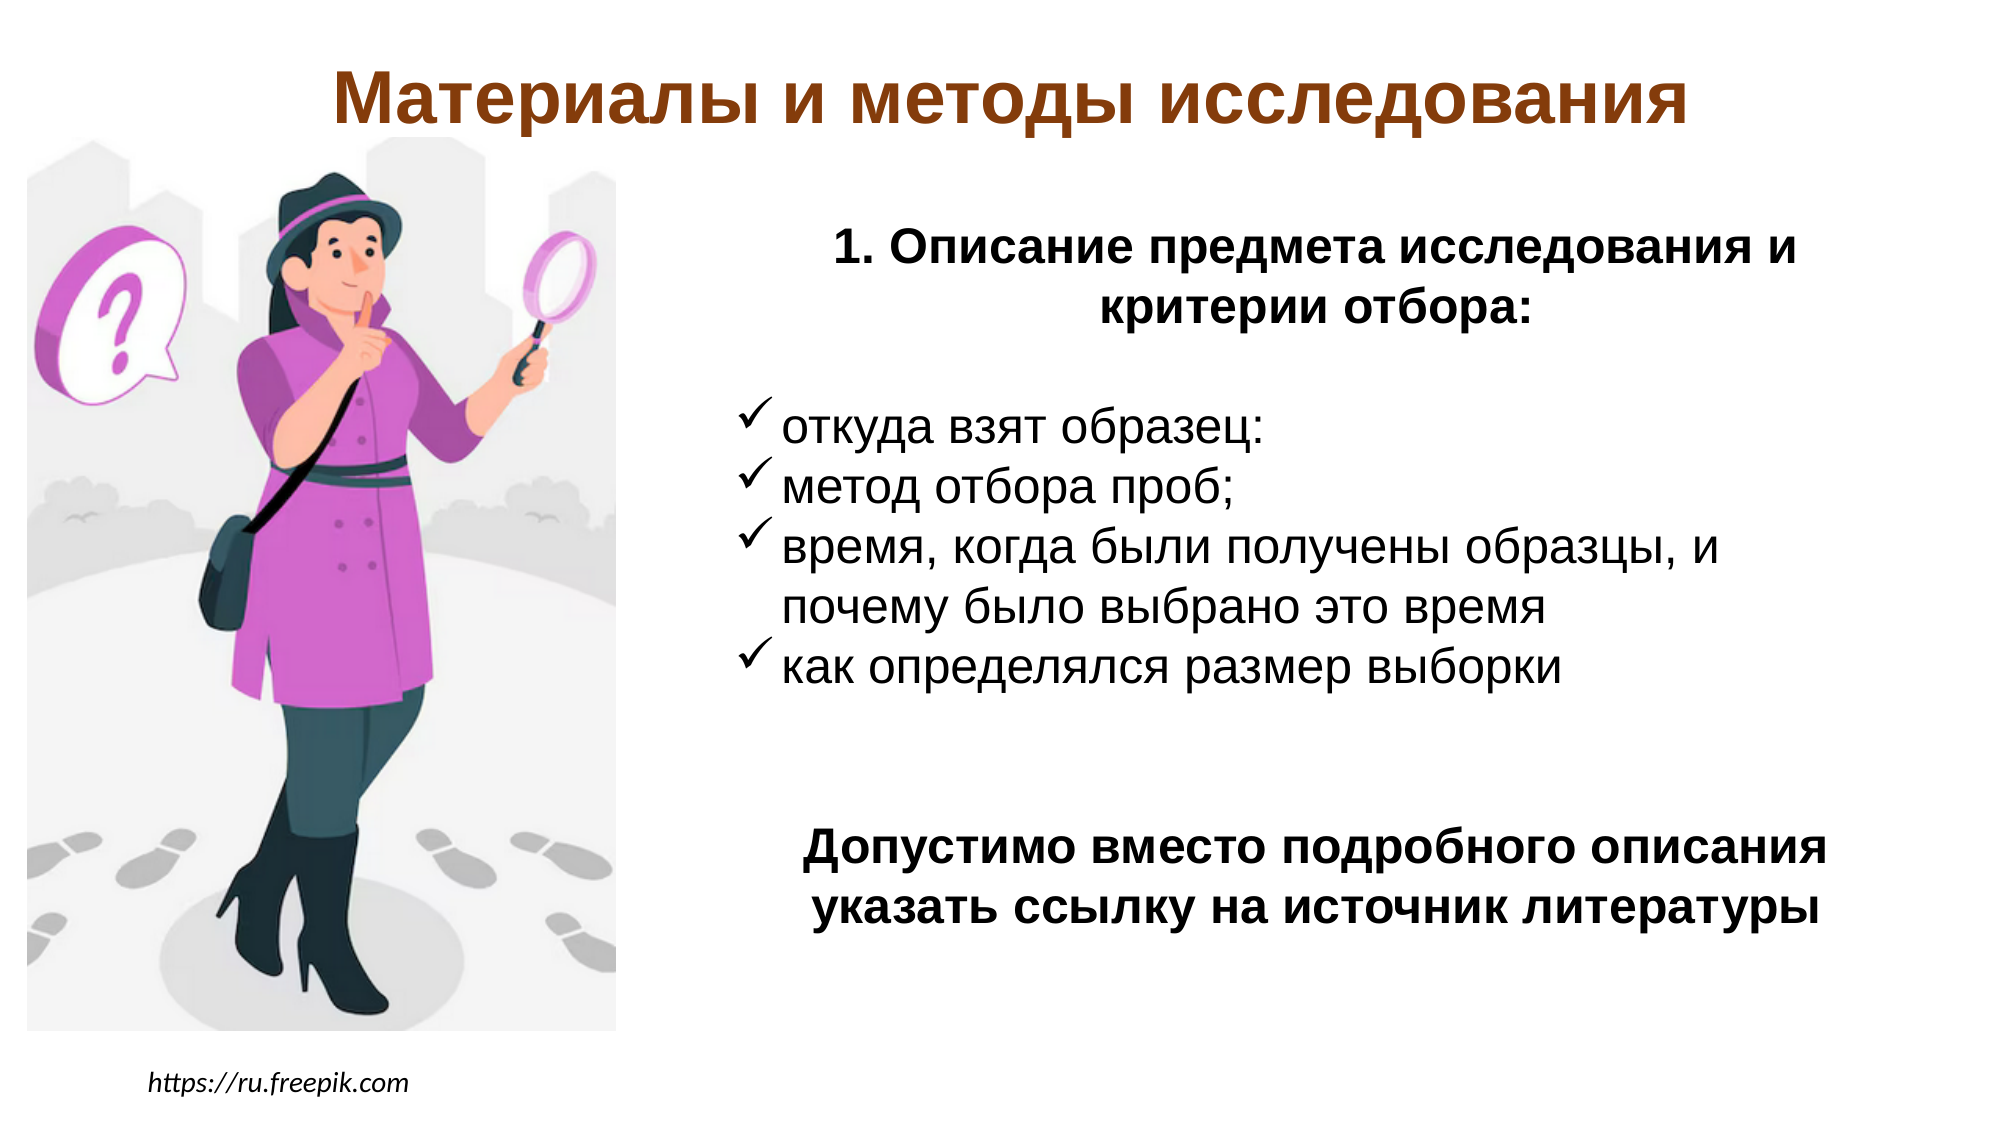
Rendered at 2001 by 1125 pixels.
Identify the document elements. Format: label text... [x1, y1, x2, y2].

text_box https://ru.freepik.com [48, 1055, 510, 1106]
text_box 1. Описание предмета исследования и критерии отбора: откуда взят образец: метод отбора проб; время, когда были получены образцы, и почему было выбрано это время как определялся размер выборки Допустимо вместо подробного описания указать ссылку на источник литературы [719, 206, 1914, 1061]
picture [27, 137, 616, 1031]
text_box Материалы и методы исследования [130, 44, 1893, 155]
